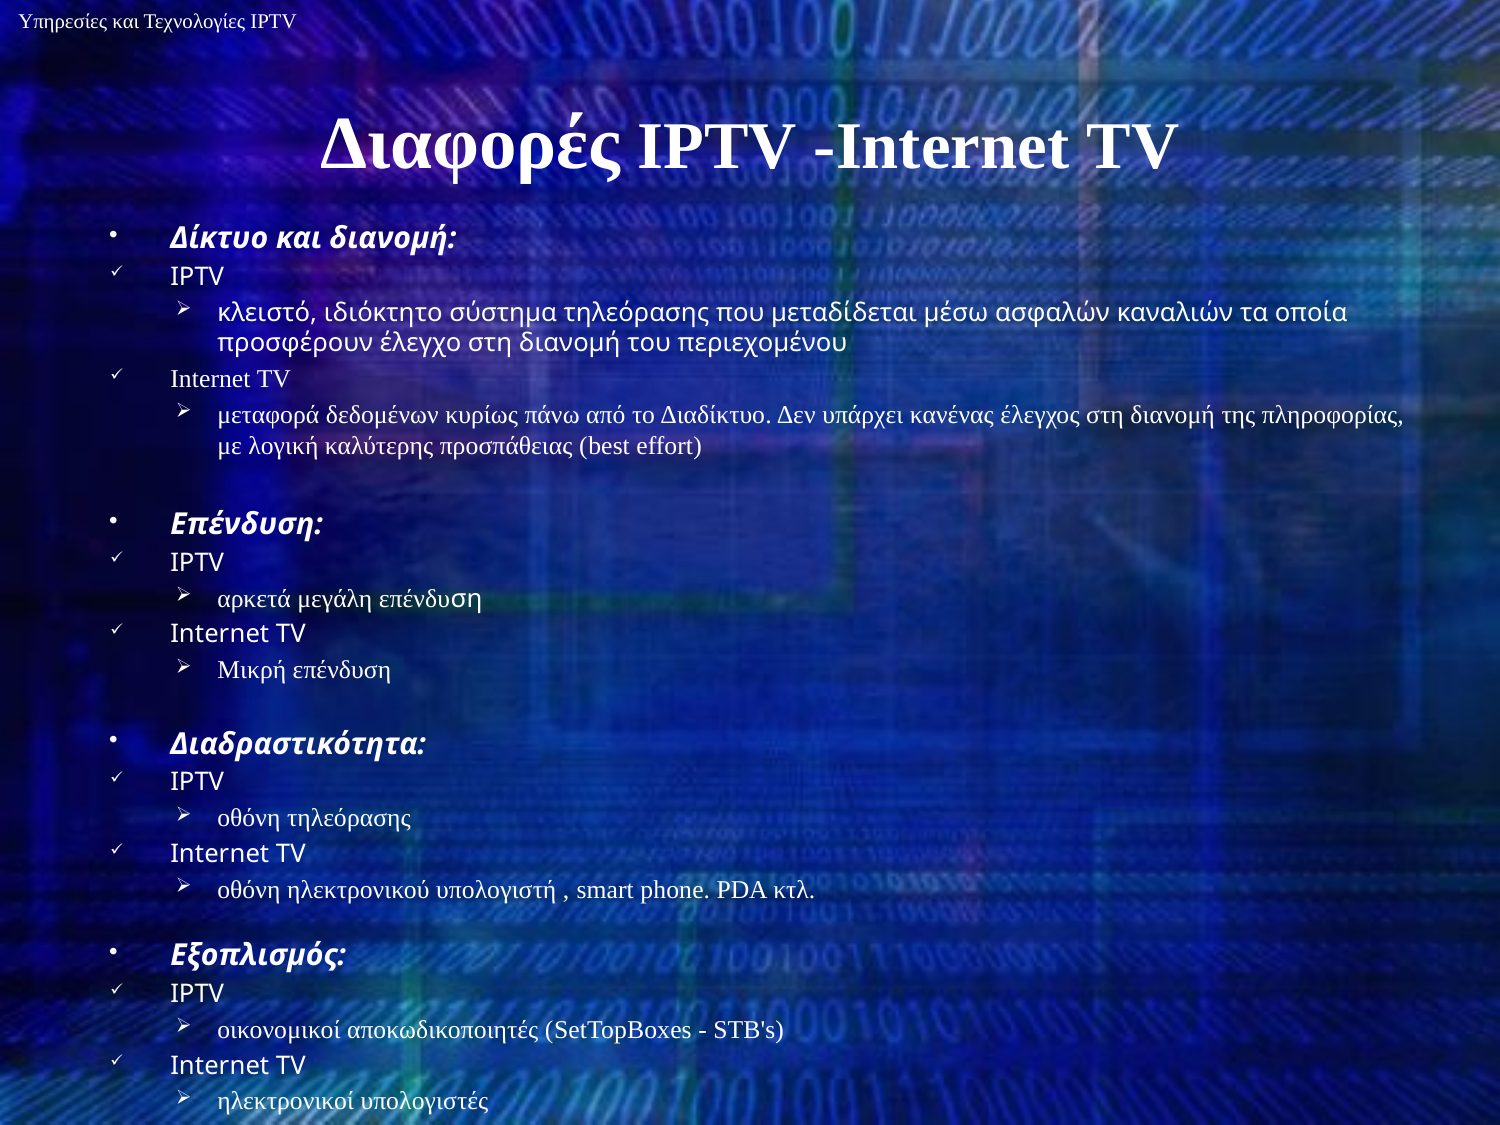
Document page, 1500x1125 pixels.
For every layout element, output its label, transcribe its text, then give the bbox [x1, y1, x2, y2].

text_box Υπηρεσίες και Τεχνολογίες IPTV [3, 0, 312, 41]
title Διαφορές IPTV -Internet TV [75, 45, 1425, 210]
list Δίκτυο και διανομή: IPTV κλειστό, ιδιόκτητο σύστημα τηλεόρασης που μεταδίδεται μέσω ασφαλών καναλιών τα οποία προσφέρουν έλεγχο στη διανομή του περιεχομένου Internet TV μεταφορά δεδομένων κυρίως πάνω από το Διαδίκτυο. Δεν υπάρχει κανένας έλεγχος στη διανομή της πληροφορίας, με λογική καλύτερης προσπάθειας (best effort) Επένδυση: IPTV αρκετά μεγάλη επένδυση Internet TV Μικρή επένδυση Διαδραστικότητα: IPTV οθόνη τηλεόρασης Internet TV οθόνη ηλεκτρονικού υπολογιστή , smart phone. PDA κτλ. Εξοπλισμός: IPTV οικονομικοί αποκωδικοποιητές (SetTopBoxes - STB's) Internet TV ηλεκτρονικοί υπολογιστές [75, 210, 1425, 1125]
picture [0, 0, 1500, 1125]
